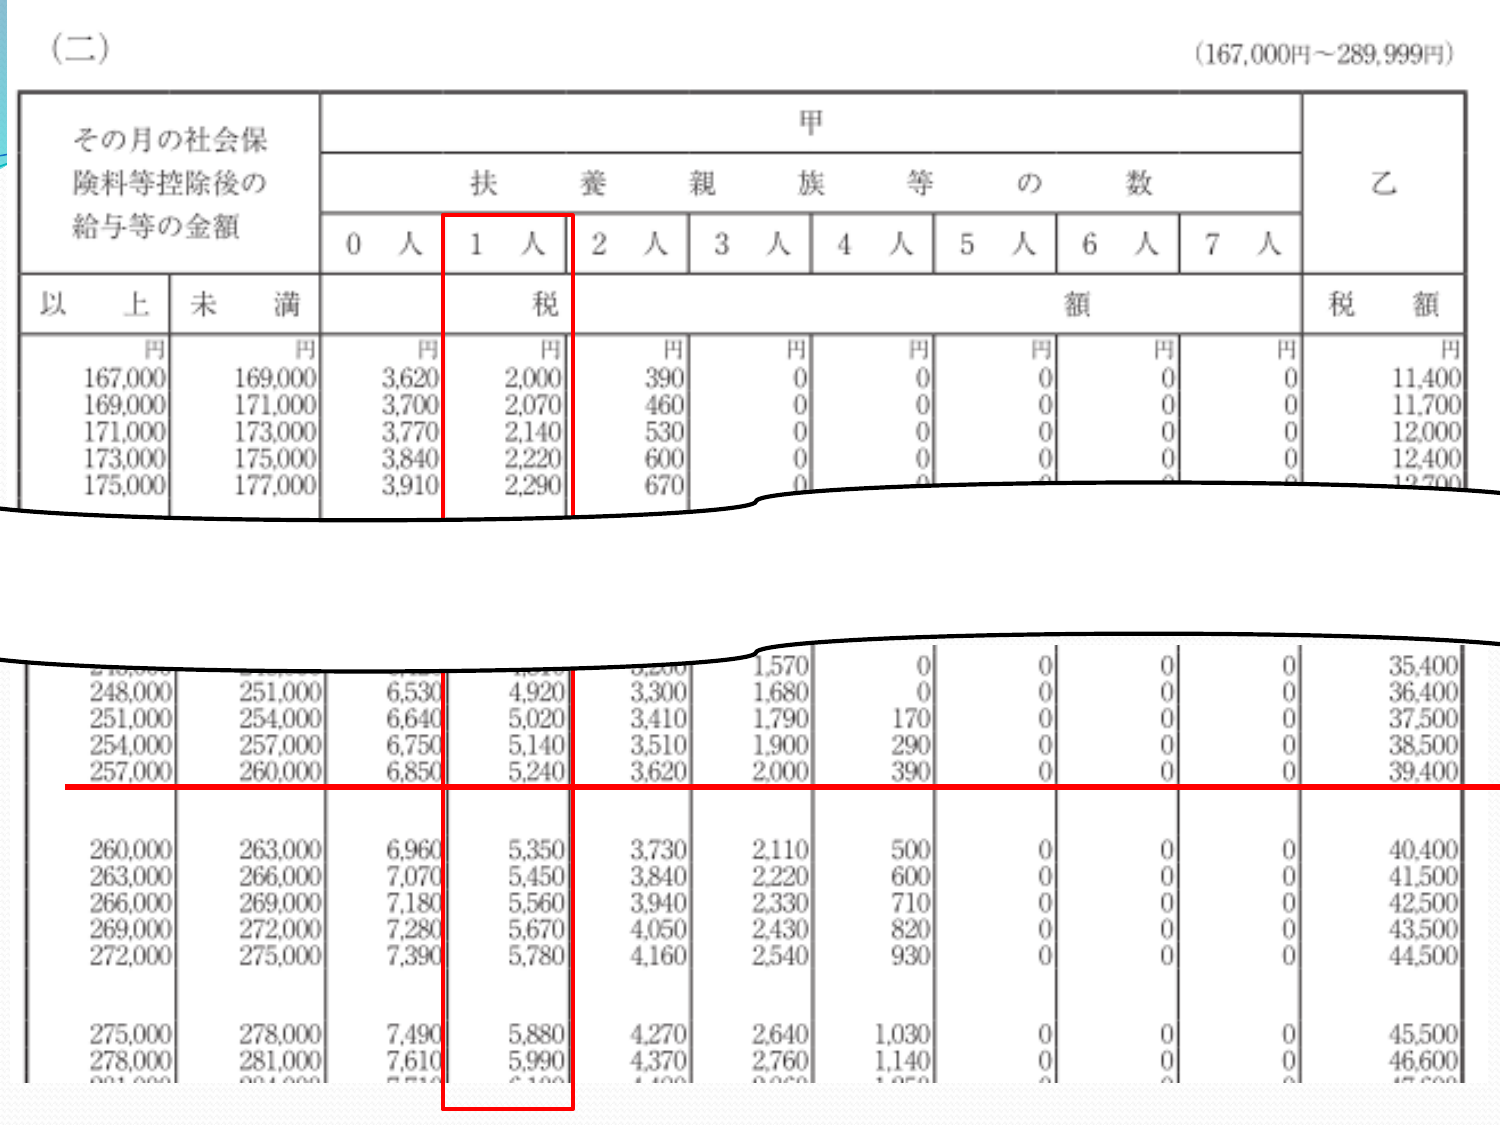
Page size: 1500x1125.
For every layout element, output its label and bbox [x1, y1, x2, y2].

picture [6, 0, 1500, 541]
picture [9, 644, 1488, 1084]
text_box [0, 547, 1500, 663]
text_box [441, 1095, 575, 1111]
